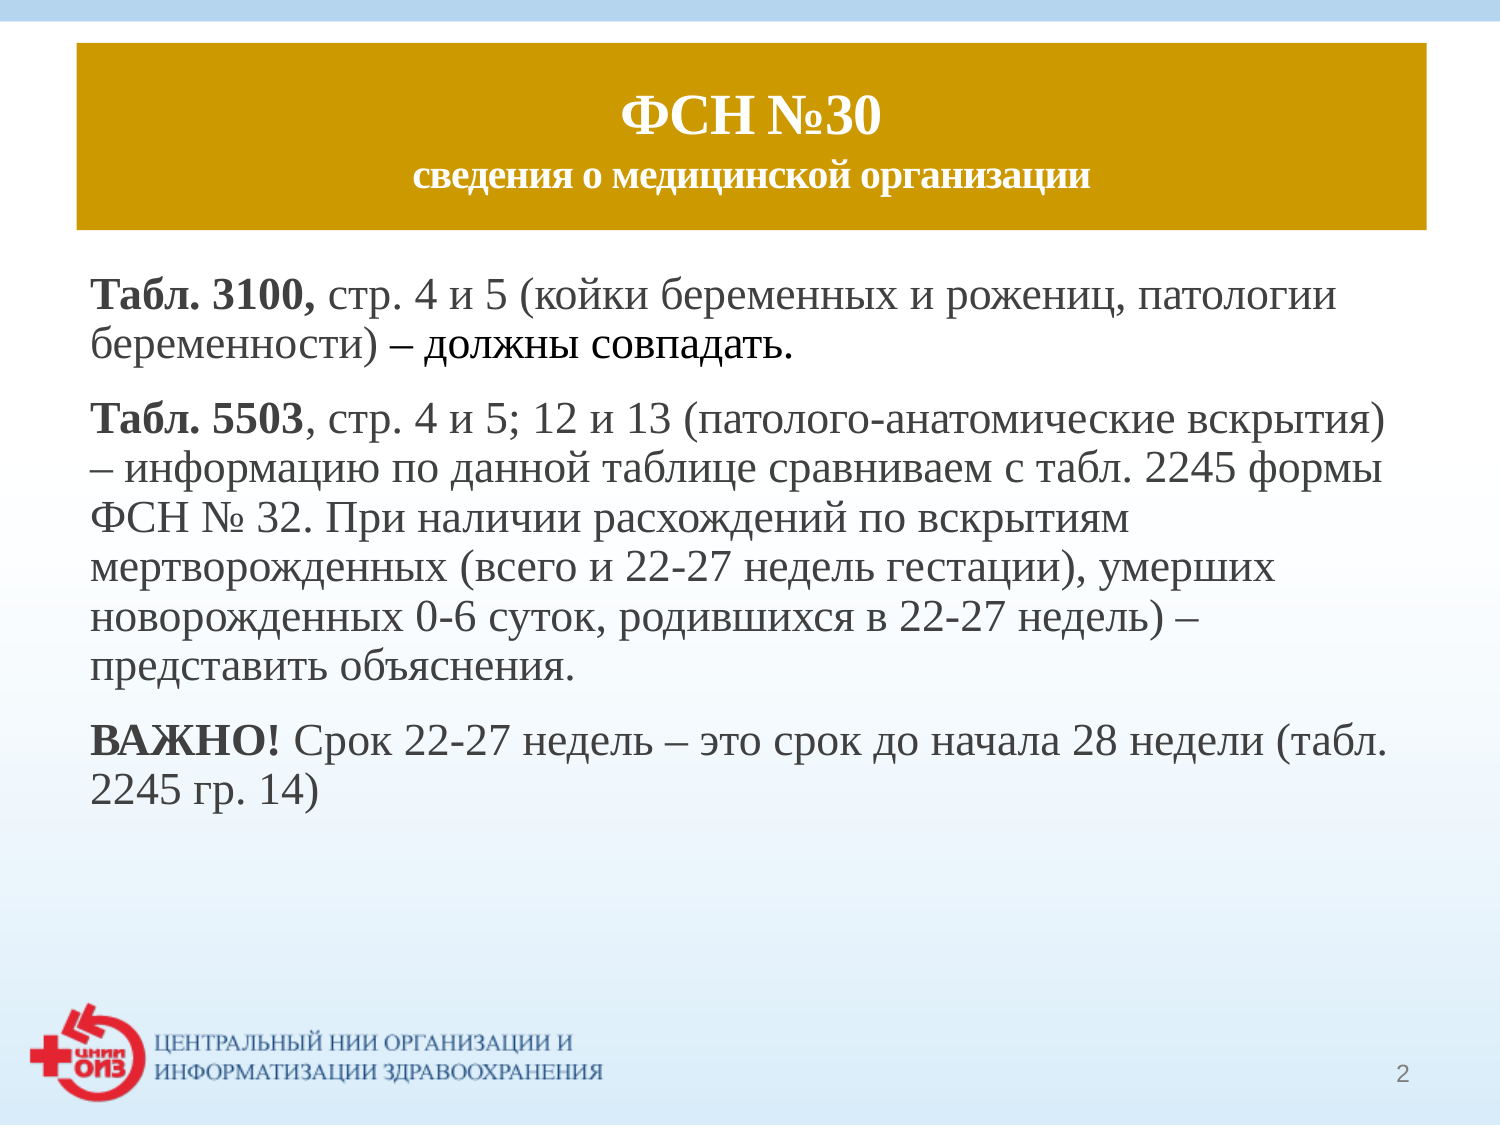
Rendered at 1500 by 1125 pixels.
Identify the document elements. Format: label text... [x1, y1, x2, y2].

title ФСН №30 сведения о медицинской организации [76, 42, 1427, 231]
picture [0, 0, 1500, 1125]
list Табл. 3100, стр. 4 и 5 (койки беременных и рожениц, патологии беременности) – должны совпадать. Табл. 5503, стр. 4 и 5; 12 и 13 (патолого-анатомические вскрытия) – информацию по данной таблице сравниваем с табл. 2245 формы ФСН № 32. При наличии расхождений по вскрытиям мертворожденных (всего и 22-27 недель гестации), умерших новорожденных 0-6 суток, родившихся в 22-27 недель) – представить объяснения. ВАЖНО! Срок 22-27 недель – это срок до начала 28 недели (табл. 2245 гр. 14) [75, 262, 1425, 1005]
slide_number 2 [1074, 1042, 1425, 1103]
